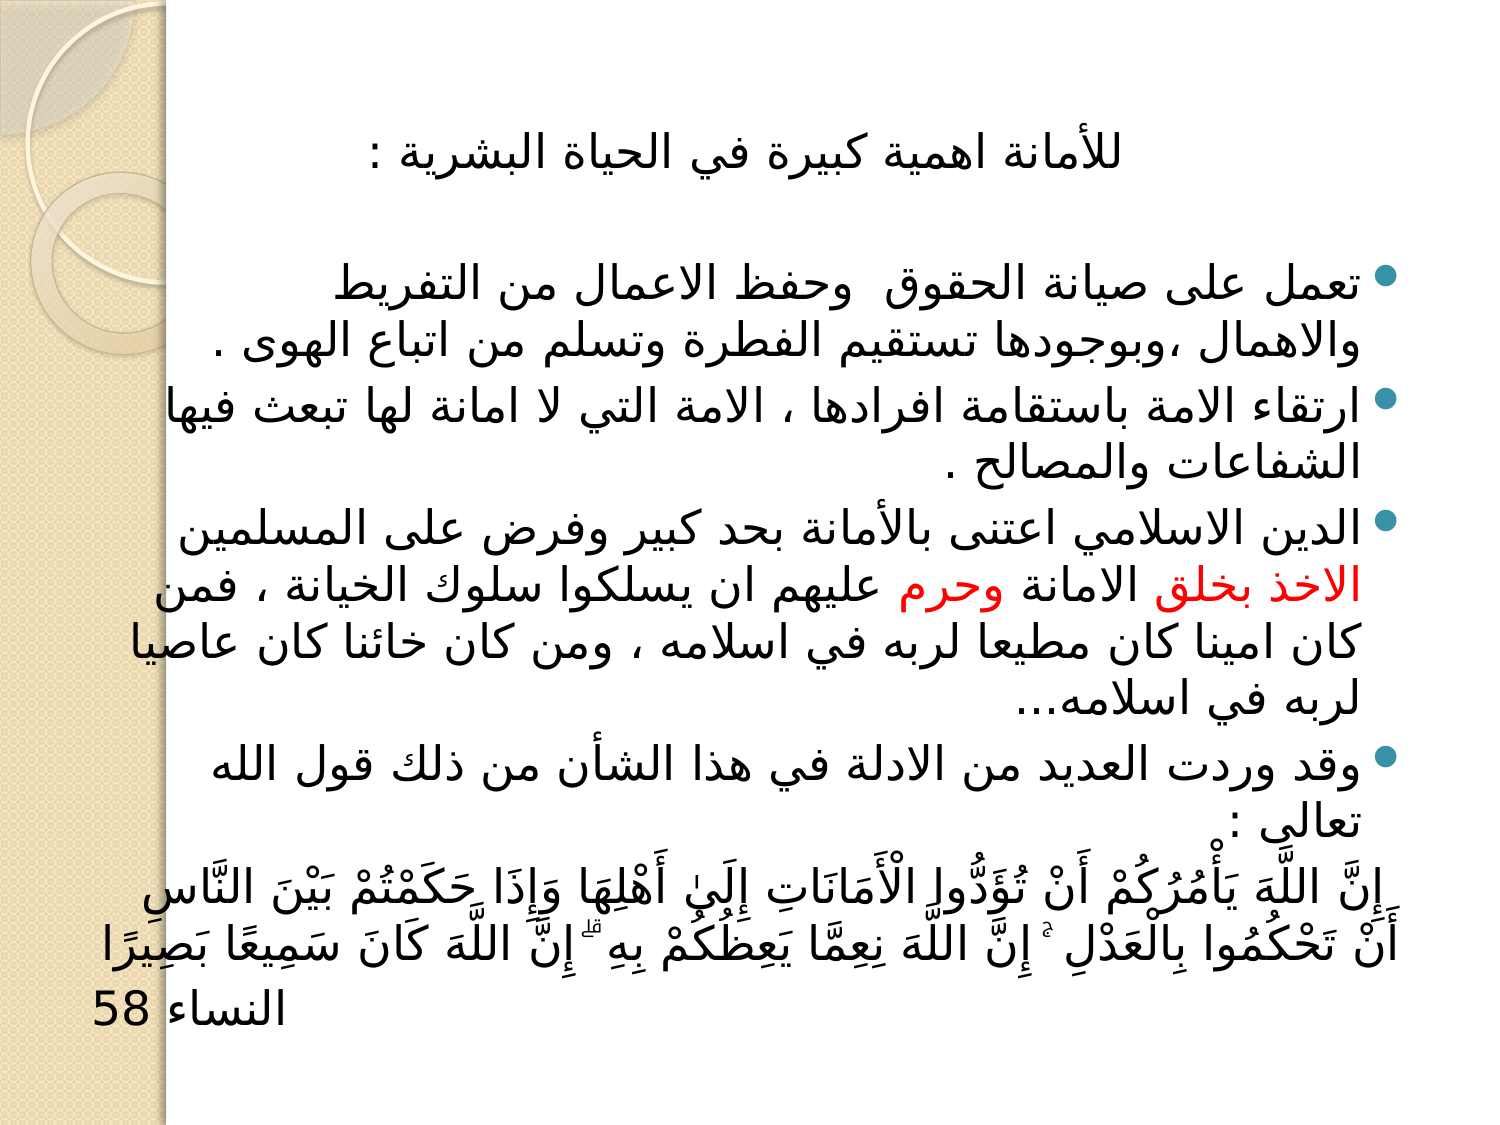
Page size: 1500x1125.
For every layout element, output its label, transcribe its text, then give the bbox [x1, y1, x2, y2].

list للأمانة اهمية كبيرة في الحياة البشرية : تعمل على صيانة الحقوق وحفظ الاعمال من التفريط والاهمال ،وبوجودها تستقيم الفطرة وتسلم من اتباع الهوى . ارتقاء الامة باستقامة افرادها ، الامة التي لا امانة لها تبعث فيها الشفاعات والمصالح . الدين الاسلامي اعتنى بالأمانة بحد كبير وفرض على المسلمين الاخذ بخلق الامانة وحرم عليهم ان يسلكوا سلوك الخيانة ، فمن كان امينا كان مطيعا لربه في اسلامه ، ومن كان خائنا كان عاصيا لربه في اسلامه... وقد وردت العديد من الادلة في هذا الشأن من ذلك قول الله تعالى : إِنَّ اللَّهَ يَأْمُرُكُمْ أَنْ تُؤَدُّوا الْأَمَانَاتِ إِلَىٰ أَهْلِهَا وَإِذَا حَكَمْتُمْ بَيْنَ النَّاسِ أَنْ تَحْكُمُوا بِالْعَدْلِ ۚ إِنَّ اللَّهَ نِعِمَّا يَعِظُكُمْ بِهِ ۗ إِنَّ اللَّهَ كَانَ سَمِيعًا بَصِيرًا النساء 58 [76, 113, 1424, 1071]
